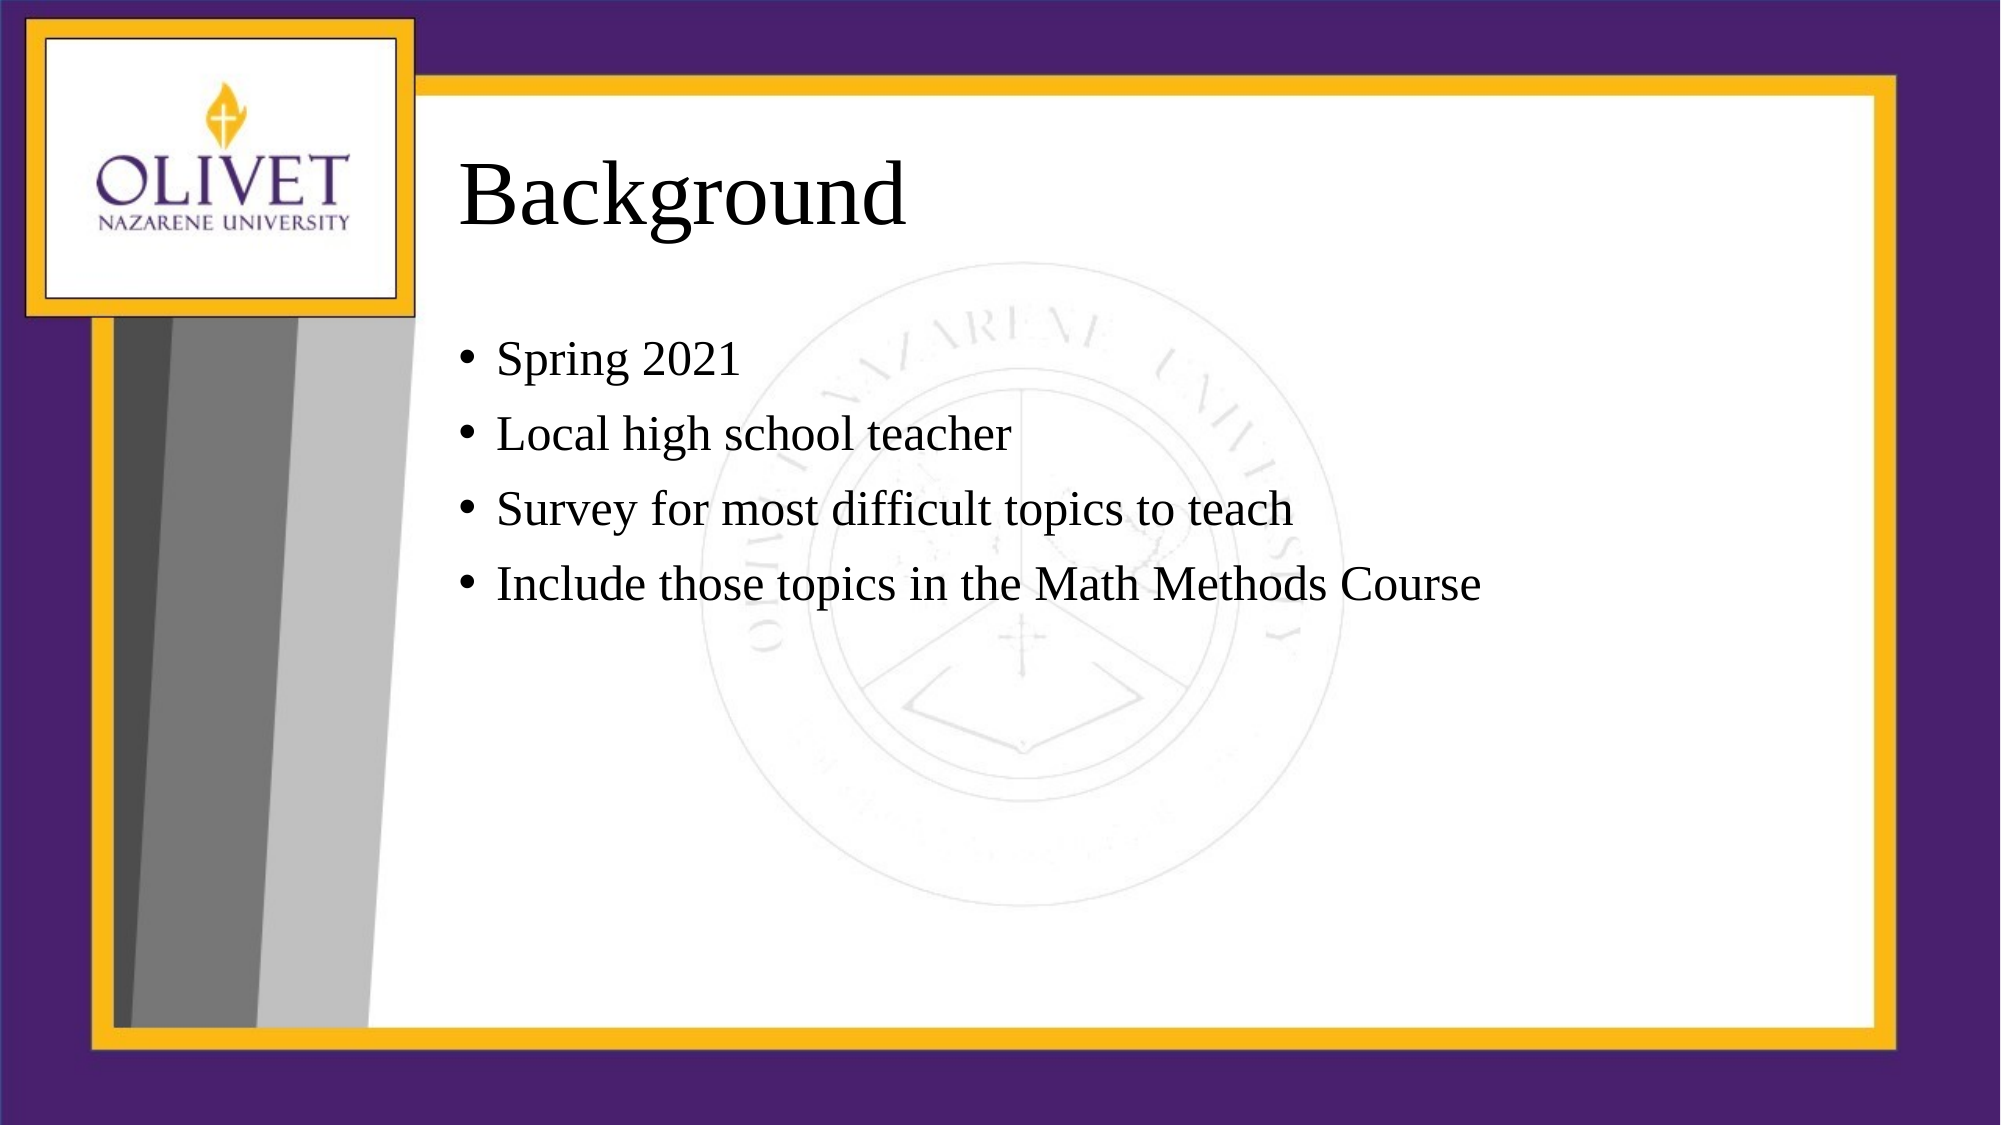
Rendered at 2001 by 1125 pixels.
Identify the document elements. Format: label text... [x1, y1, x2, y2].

title Background [443, 111, 1838, 278]
list Spring 2021 Local high school teacher Survey for most difficult topics to teach Include those topics in the Math Methods Course [443, 324, 1863, 1014]
picture [0, 0, 2001, 1125]
